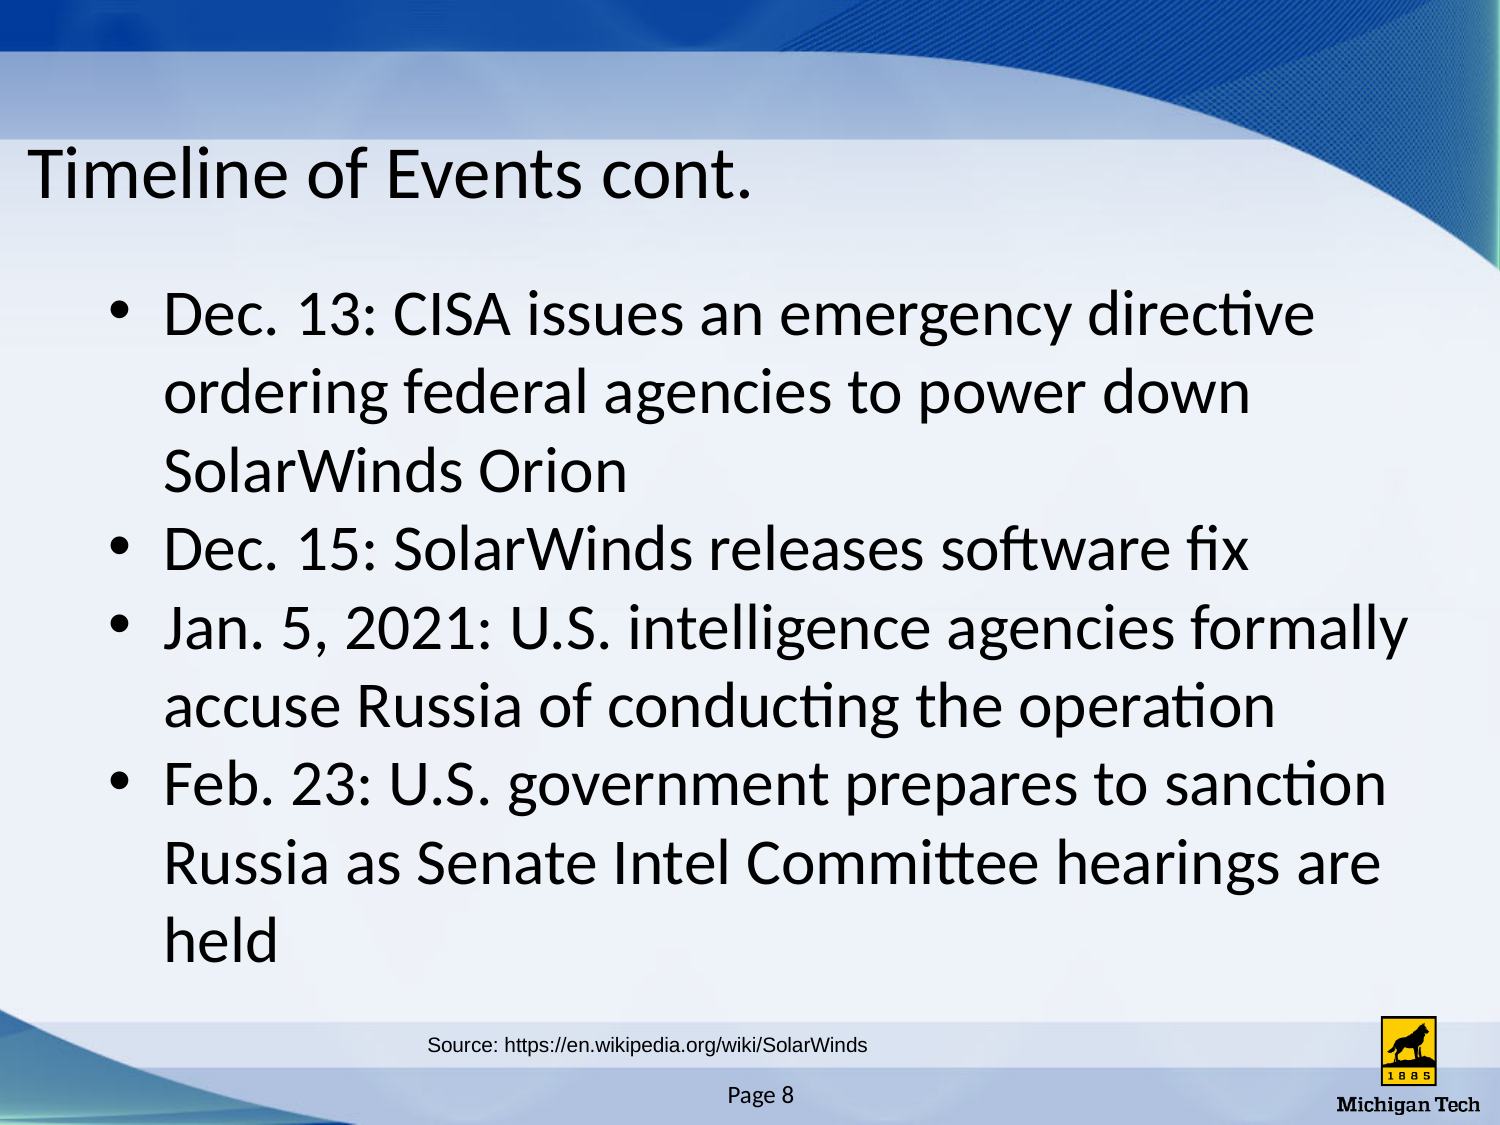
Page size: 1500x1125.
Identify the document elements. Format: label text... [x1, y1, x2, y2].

text_box Source: https://en.wikipedia.org/wiki/SolarWinds [388, 1024, 1148, 1065]
title Timeline of Events cont. [12, 75, 1263, 263]
picture [0, 0, 1500, 1125]
list Dec. 13: CISA issues an emergency directive ordering federal agencies to power down SolarWinds Orion Dec. 15: SolarWinds releases software fix Jan. 5, 2021: U.S. intelligence agencies formally accuse Russia of conducting the operation Feb. 23: U.S. government prepares to sanction Russia as Senate Intel Committee hearings are held [75, 262, 1425, 1063]
